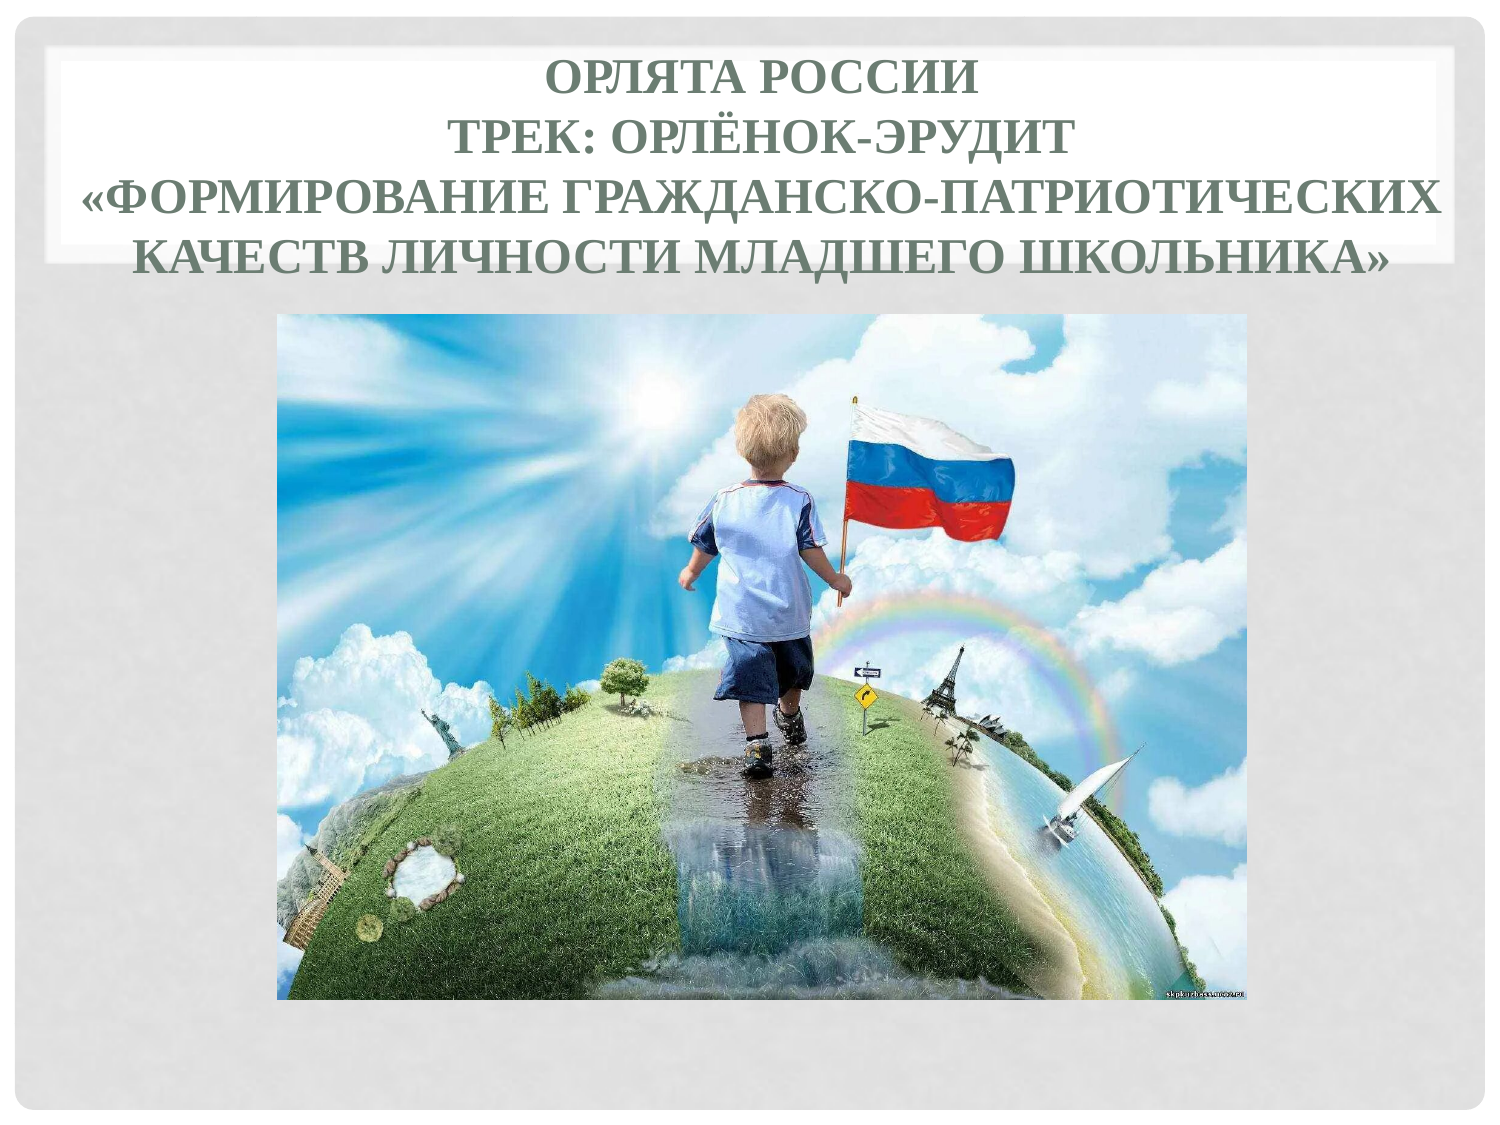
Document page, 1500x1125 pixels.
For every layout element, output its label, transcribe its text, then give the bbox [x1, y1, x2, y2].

picture [277, 314, 1247, 1000]
title Орлята России Трек: Орлёнок-эрудит «Формирование гражданско-патриотических качеств личности младшего школьника» [53, 78, 1471, 249]
